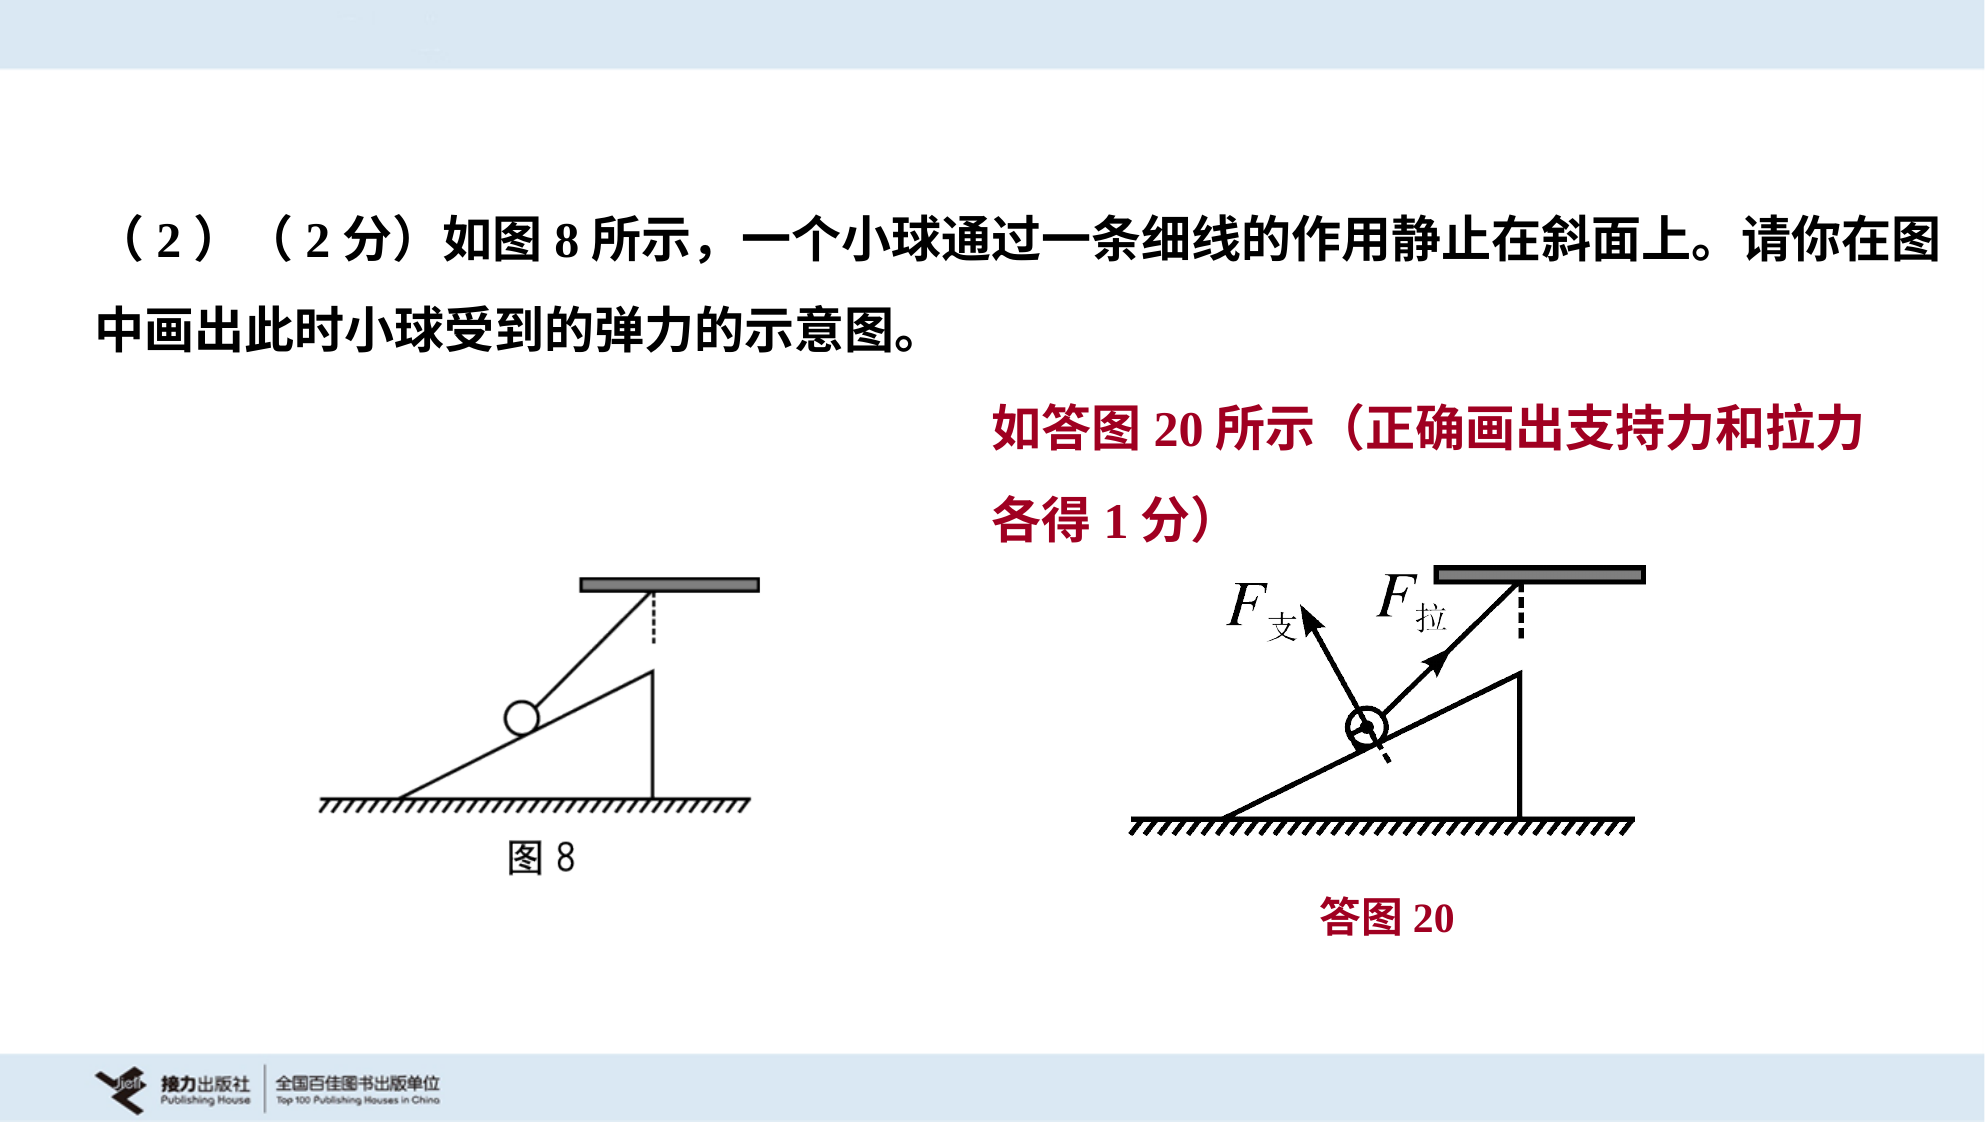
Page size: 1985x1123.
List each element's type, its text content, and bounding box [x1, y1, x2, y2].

text_box 如答图20所示（正确画出支持力和拉力 各得1分） [991, 364, 1890, 549]
text_box （2）（2分）如图8所示，一个小球通过一条细线的作用静止在斜面上。请你在图 中画出此时小球受到的弹力的示意图。 [94, 175, 1892, 359]
text_box 答图20 [1306, 853, 1469, 1000]
picture [0, 0, 1985, 1122]
